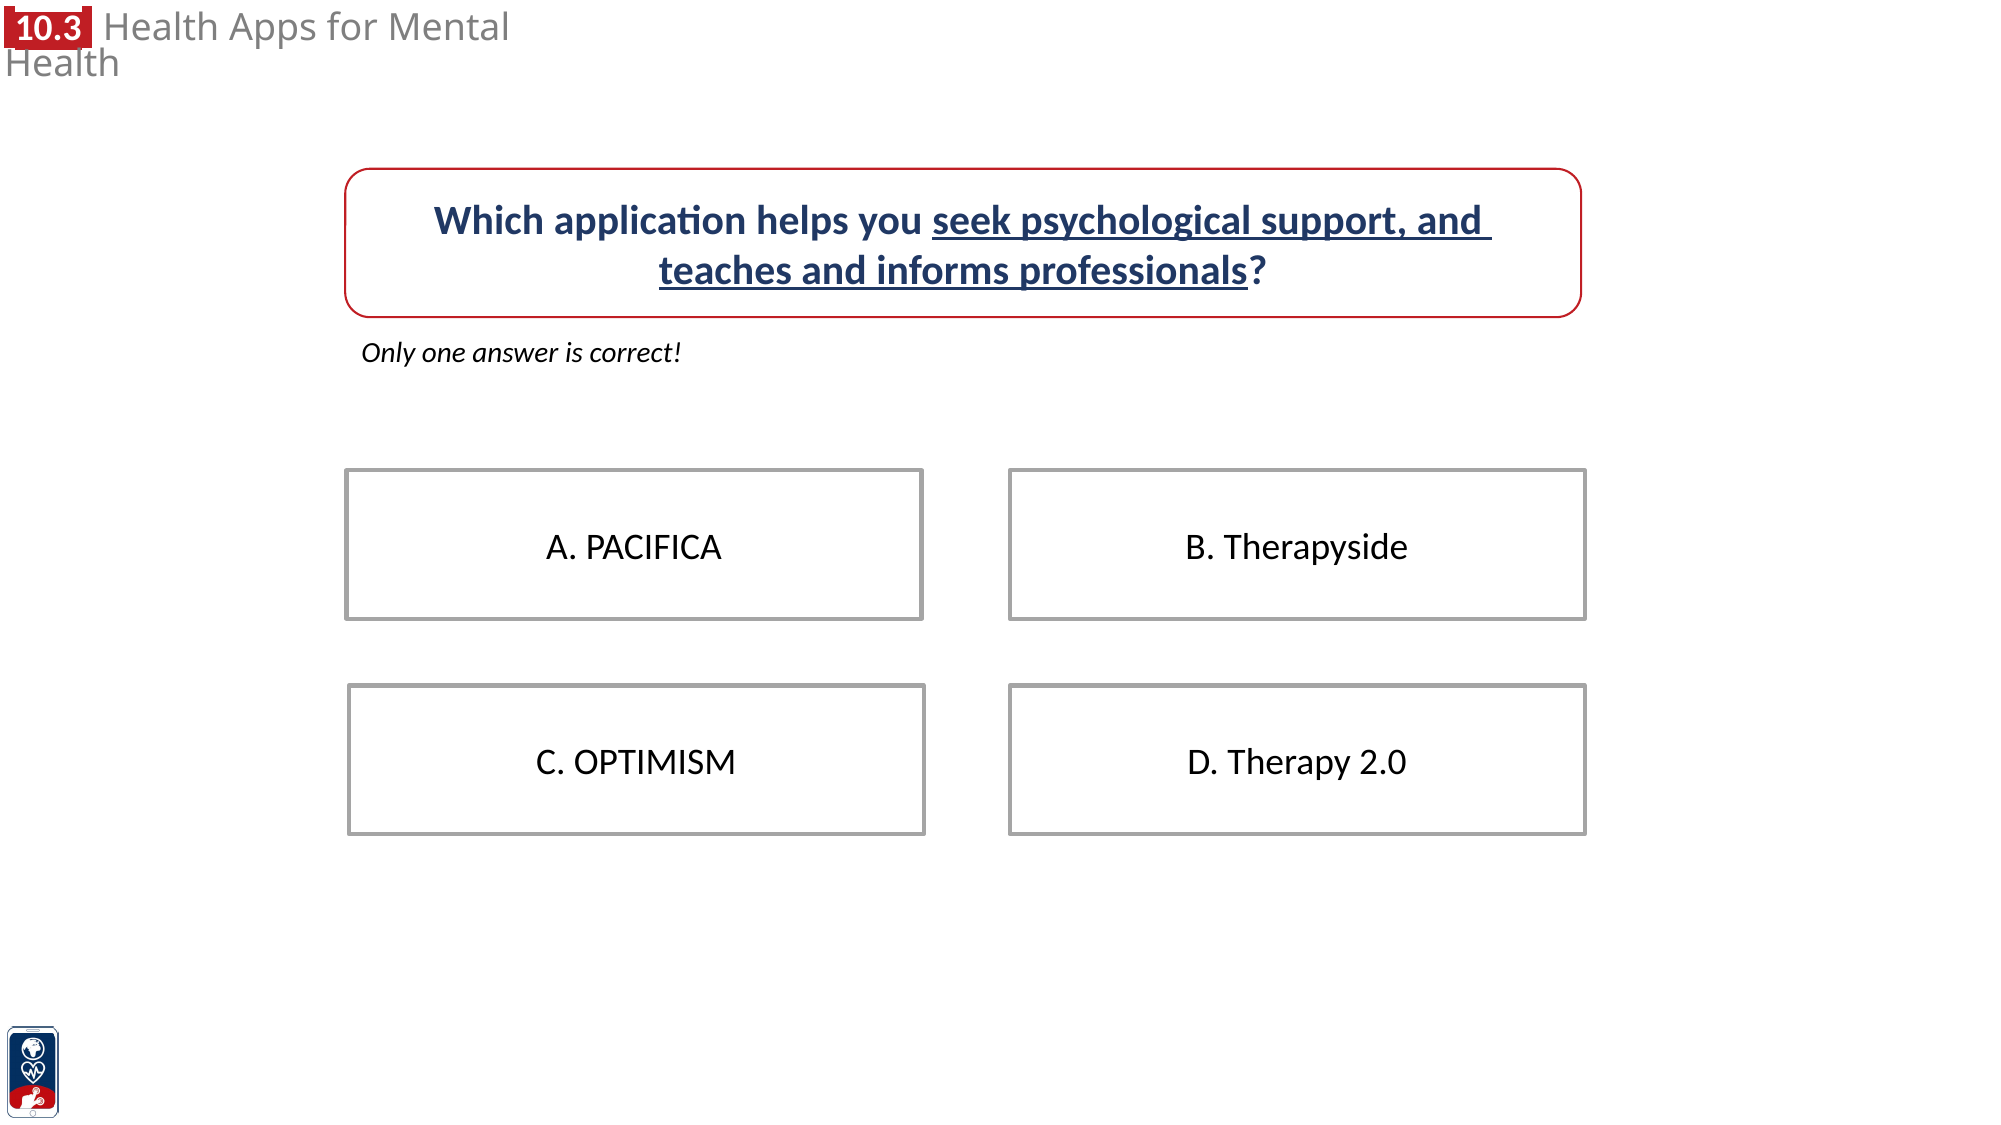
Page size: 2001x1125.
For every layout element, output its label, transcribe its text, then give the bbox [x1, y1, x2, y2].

text_box Only one answer is correct! [346, 325, 700, 376]
text_box D. Therapy 2.0 [1008, 683, 1587, 836]
text_box A. PACIFICA [344, 468, 924, 621]
picture [7, 1026, 59, 1118]
text_box C. OPTIMISM [347, 683, 926, 836]
text_box B. Therapyside [1008, 468, 1587, 621]
text_box Which application helps you seek psychological support, and teaches and informs professionals? [345, 168, 1582, 318]
